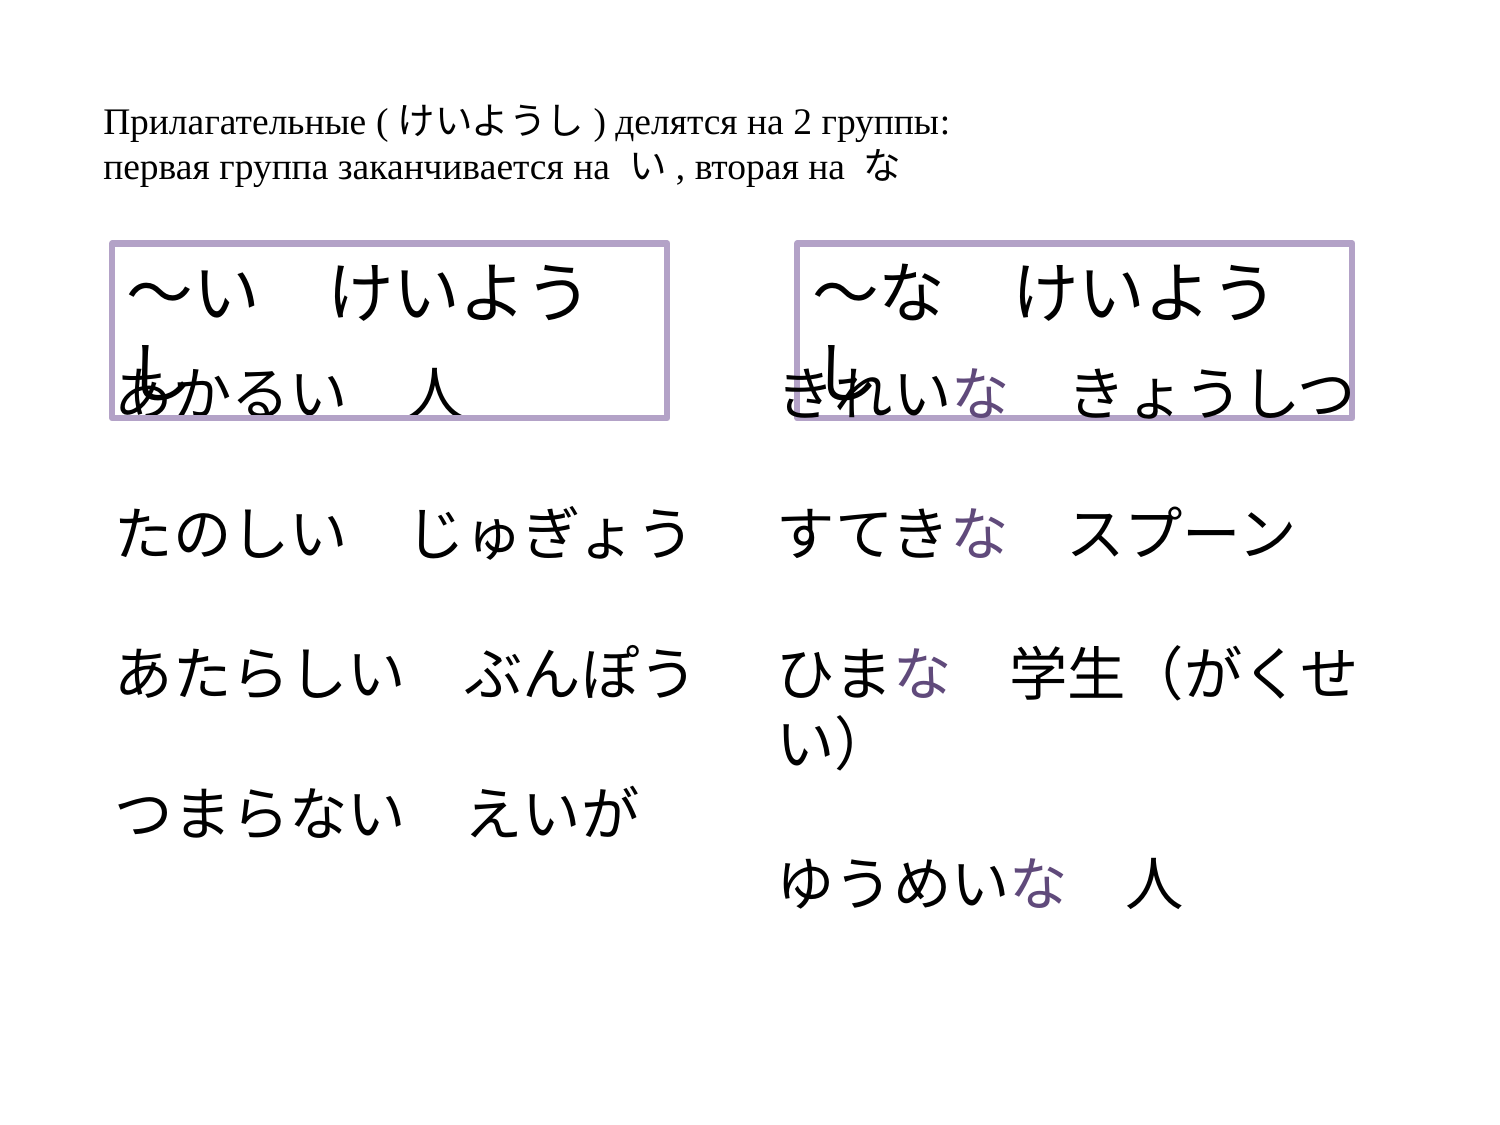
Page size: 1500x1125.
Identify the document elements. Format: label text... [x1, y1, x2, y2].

text_box ～い けいようし [112, 243, 668, 419]
text_box きれいな きょうしつ すてきな スプーン ひまな 学生（がくせい） ゆうめいな 人 [761, 349, 1400, 925]
text_box Прилагательные (けいようし) делятся на 2 группы: первая группа заканчивается на い, вторая на な [88, 89, 1424, 195]
text_box ～な けいようし [797, 243, 1353, 349]
text_box あかるい 人 たのしい じゅぎょう あたらしい ぶんぽう つまらない えいが [100, 349, 739, 1080]
